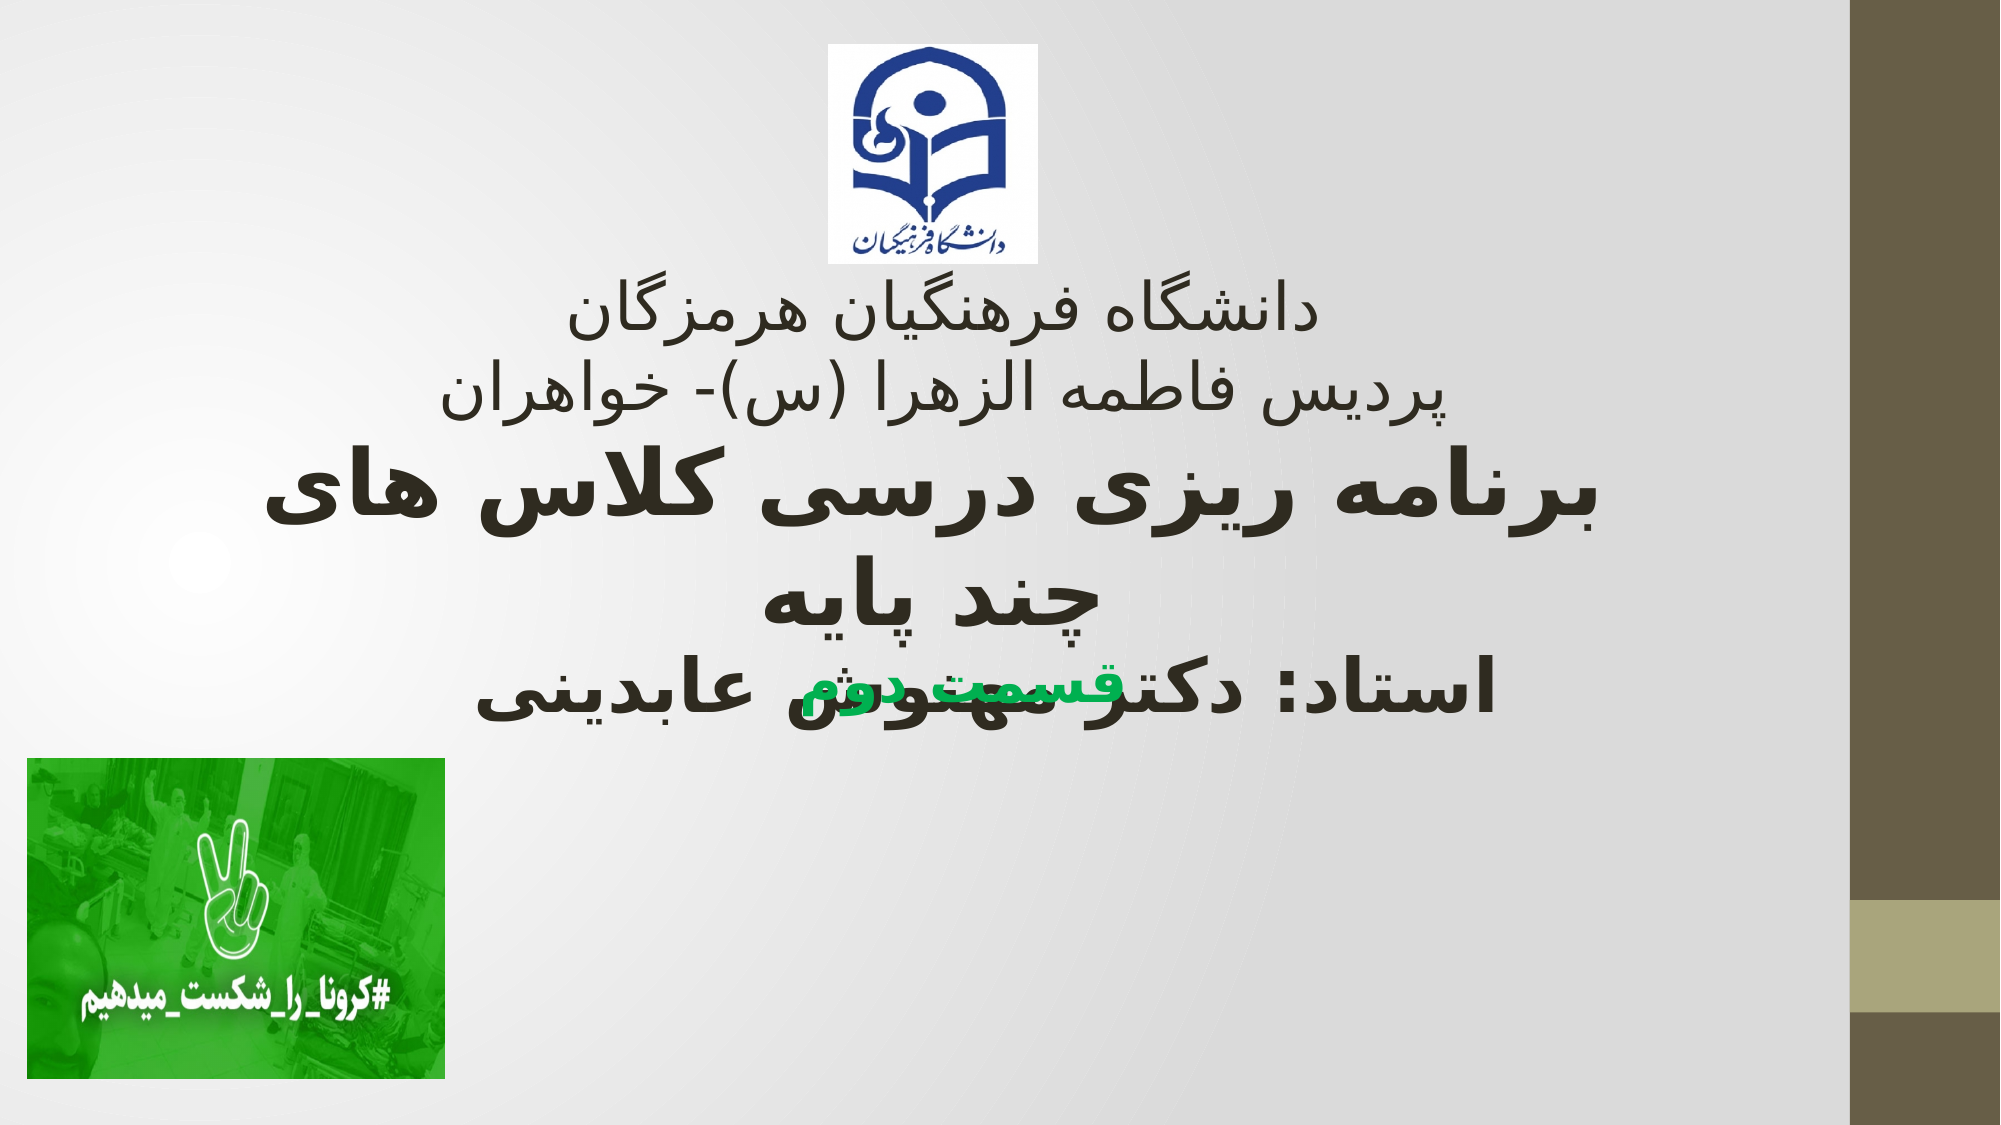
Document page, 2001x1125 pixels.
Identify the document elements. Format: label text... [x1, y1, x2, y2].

text_box دانشگاه فرهنگیان هرمزگان پردیس فاطمه الزهرا (س)- خواهران برنامه ریزی درسی کلاس های چند پایه قسمت دوم [225, 256, 1641, 721]
picture [27, 758, 446, 1080]
picture [828, 44, 1039, 264]
subtitle استاد: دکتر مهنوش عابدینی [266, 630, 1680, 805]
